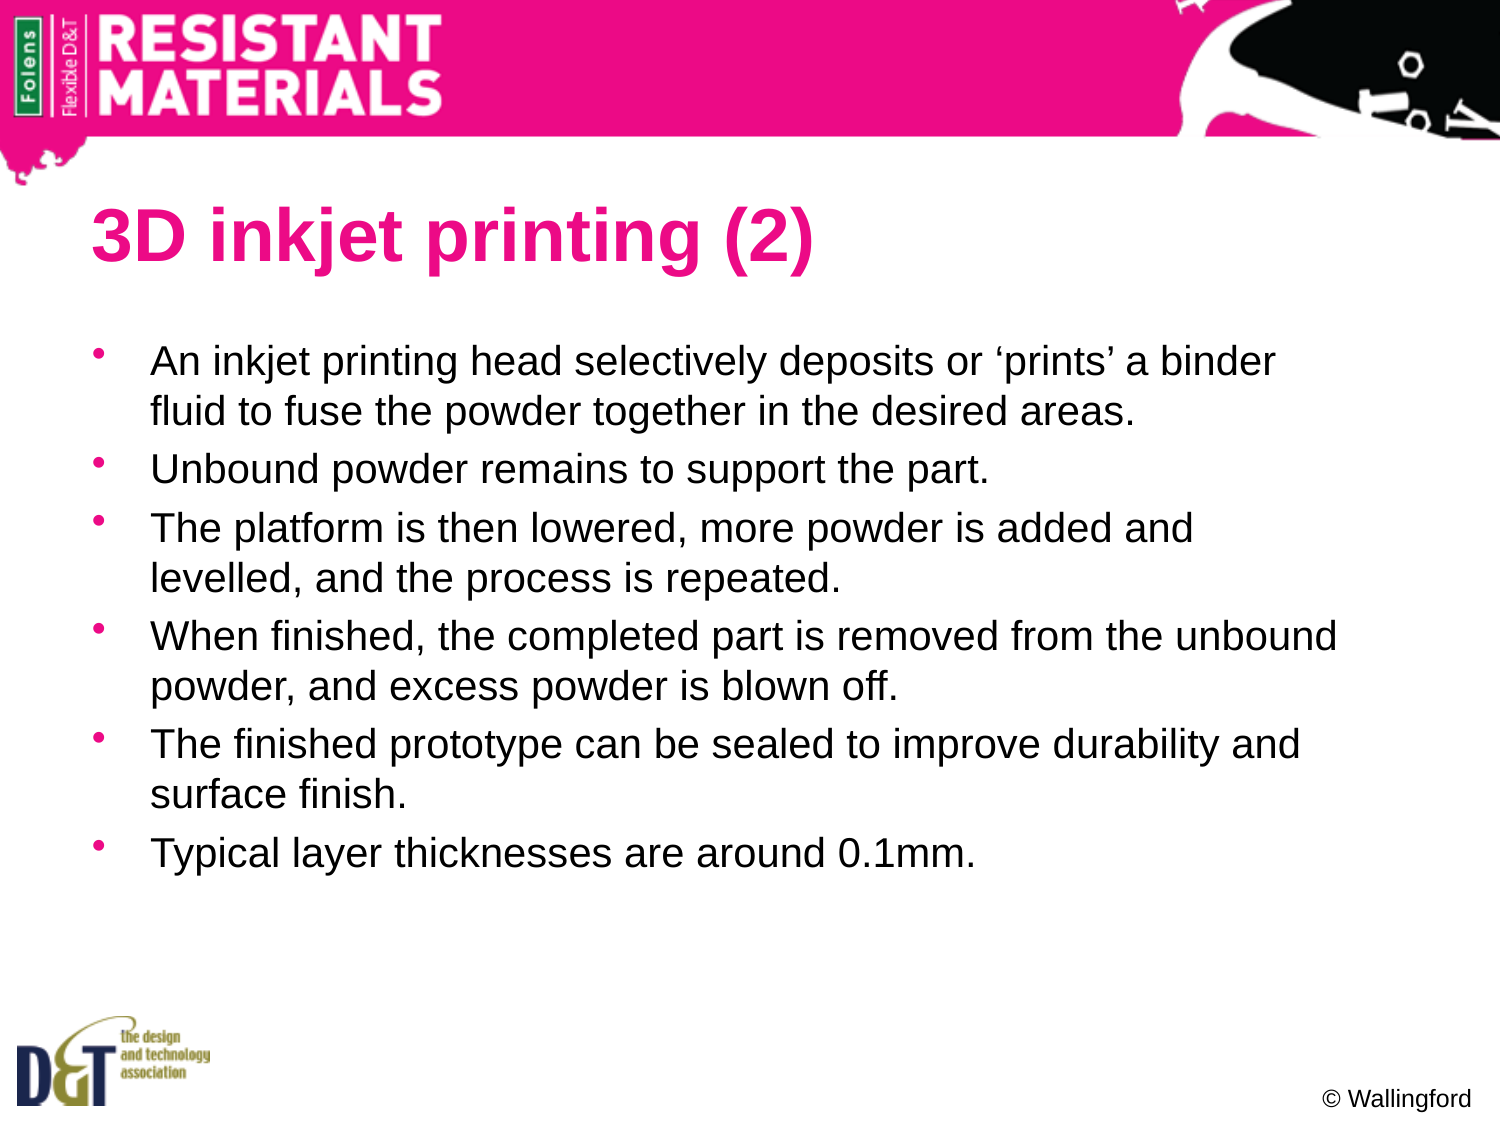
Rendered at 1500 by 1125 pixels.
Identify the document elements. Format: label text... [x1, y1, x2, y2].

text_box © Wallingford [1257, 1074, 1495, 1125]
title 3D inkjet printing (2) [76, 160, 1427, 301]
list An inkjet printing head selectively deposits or ‘prints’ a binder fluid to fuse the powder together in the desired areas. Unbound powder remains to support the part. The platform is then lowered, more powder is added and levelled, and the process is repeated. When finished, the completed part is removed from the unbound powder, and excess powder is blown off. The finished prototype can be sealed to improve durability and surface finish. Typical layer thicknesses are around 0.1mm. [76, 326, 1365, 964]
picture [0, 0, 1500, 1125]
